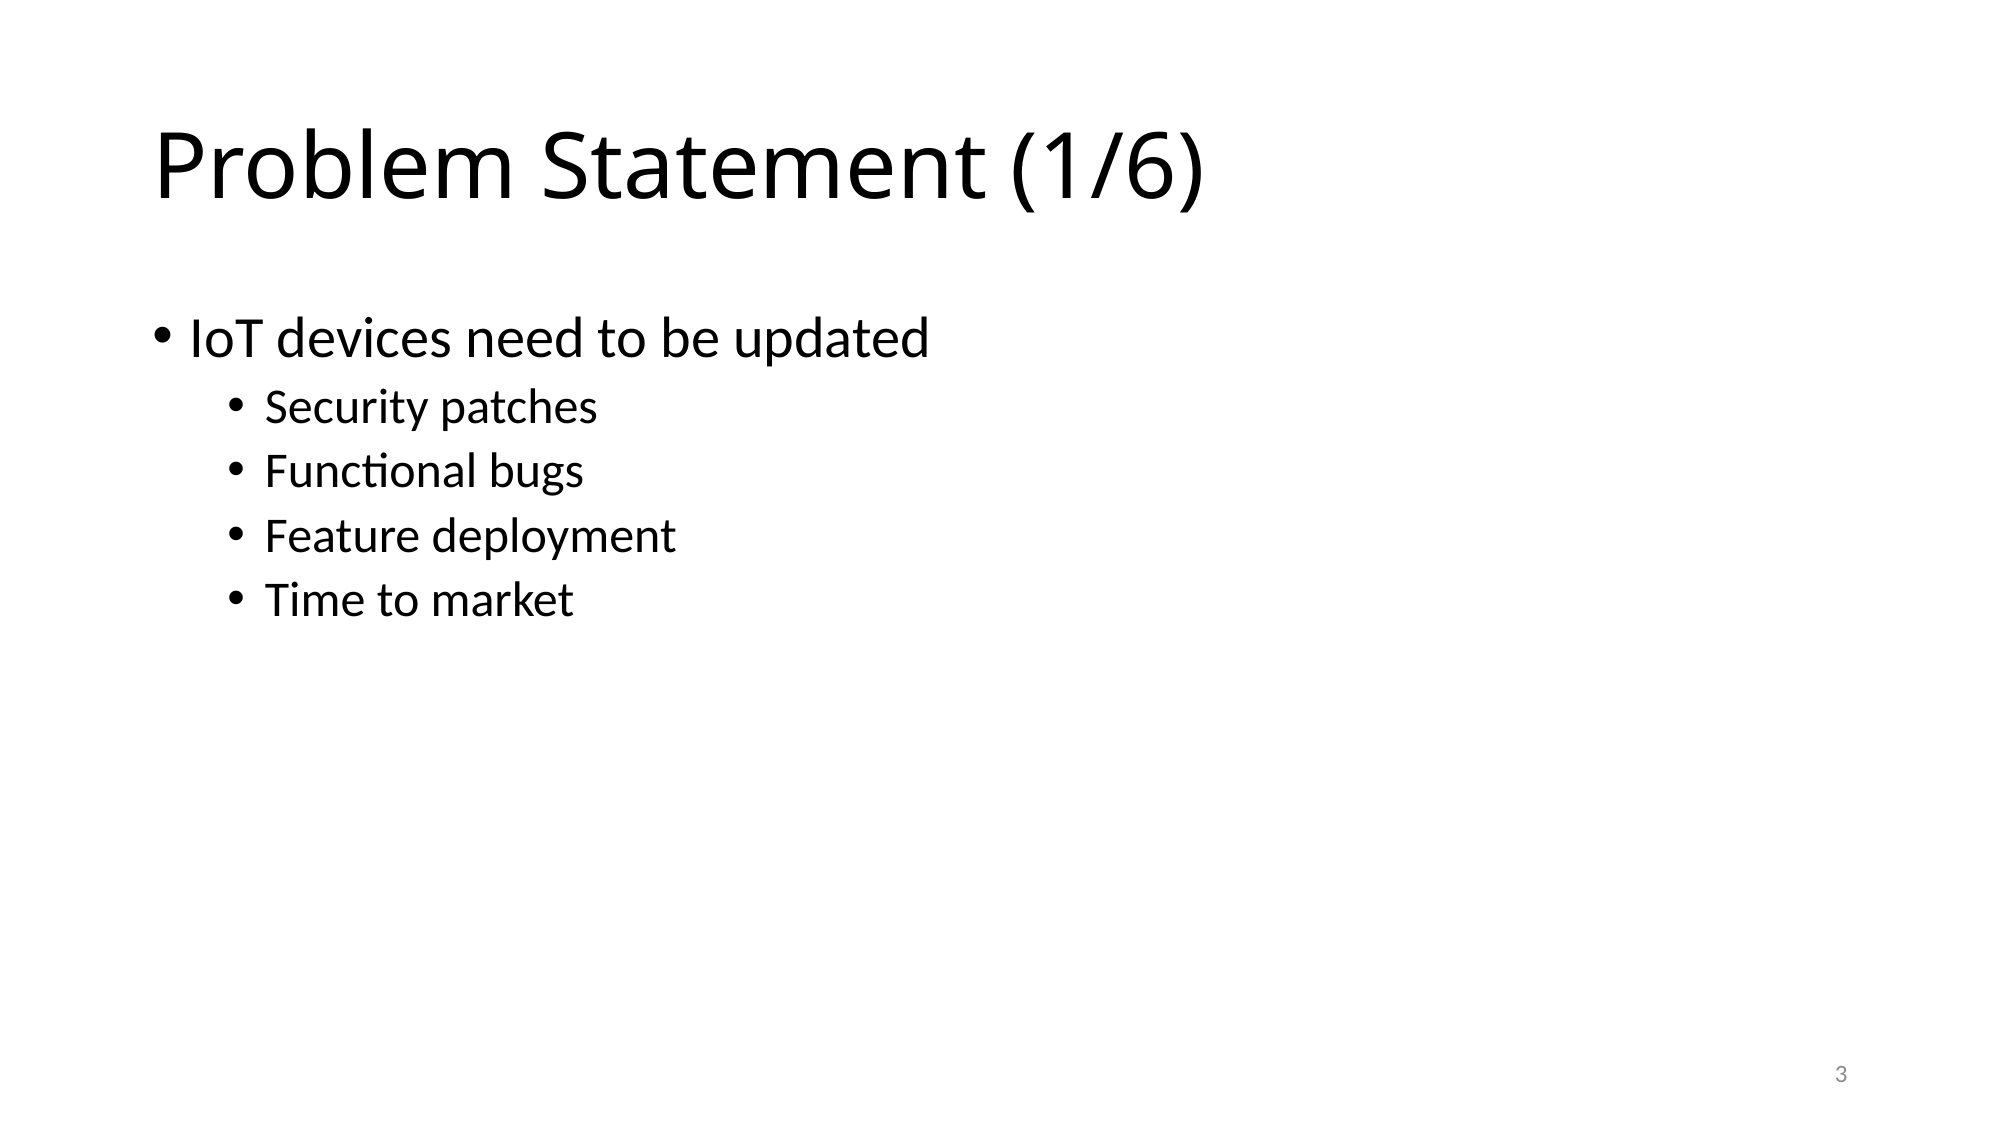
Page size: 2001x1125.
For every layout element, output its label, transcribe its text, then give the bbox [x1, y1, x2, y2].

title Problem Statement (1/6) [137, 59, 1863, 278]
slide_number 3 [1412, 1042, 1863, 1103]
list IoT devices need to be updated Security patches Functional bugs Feature deployment Time to market [137, 299, 1863, 1014]
